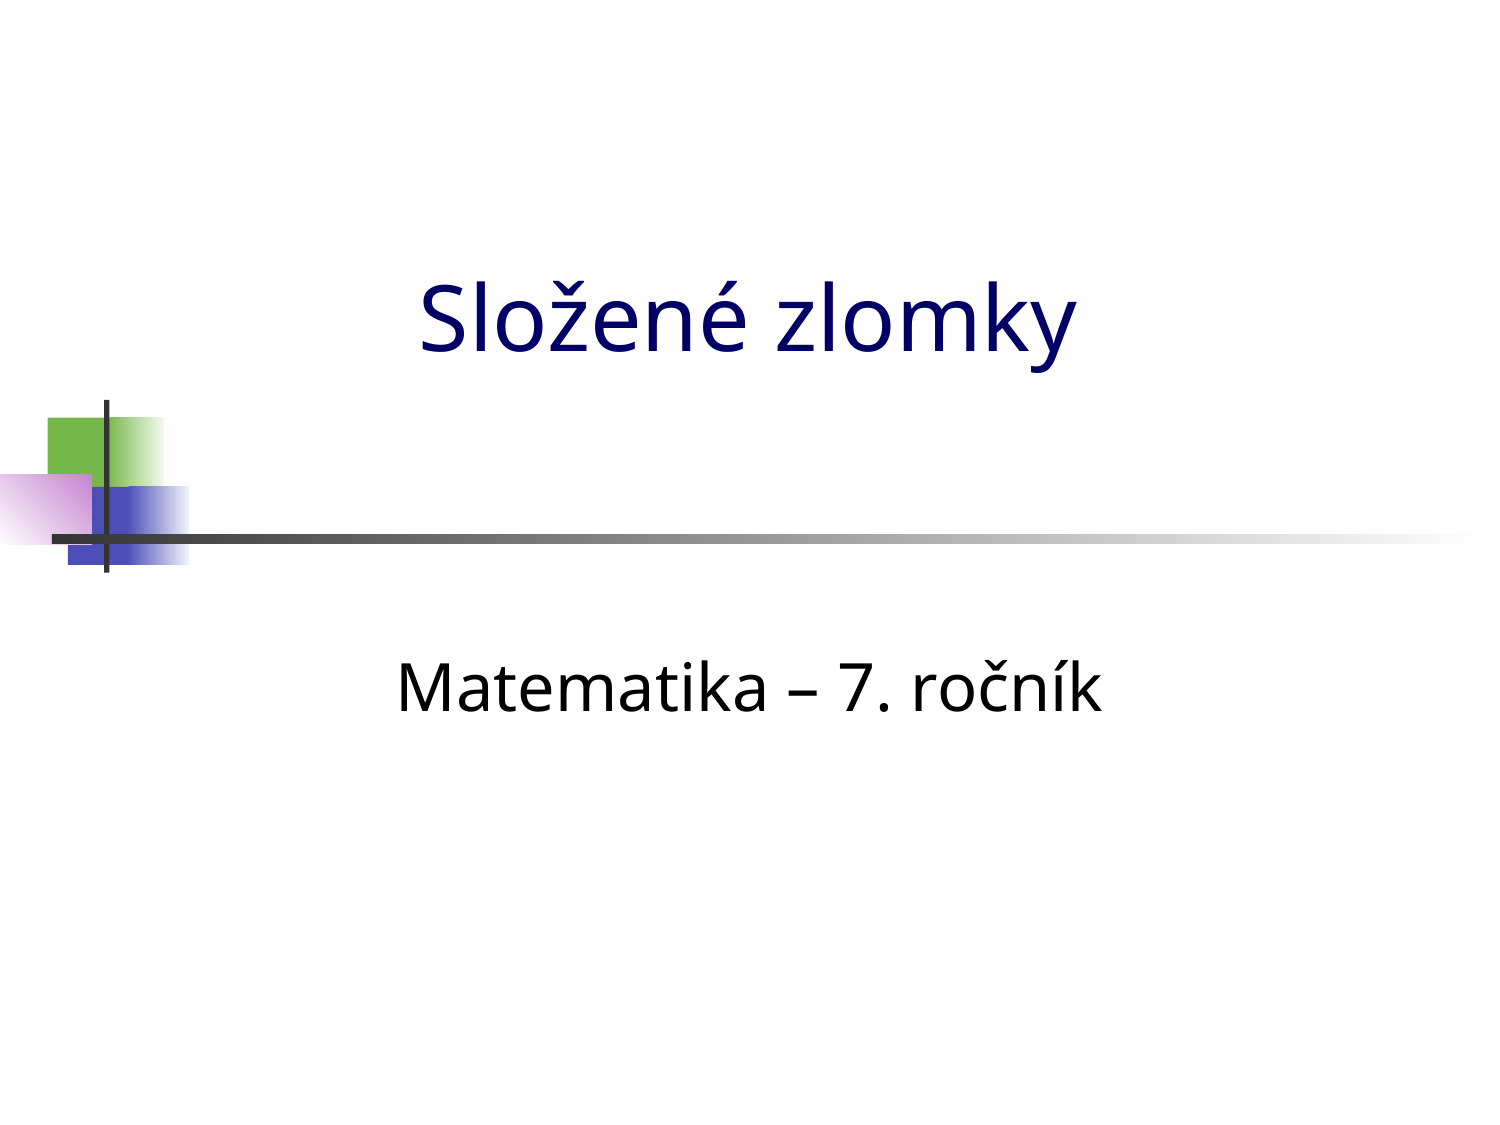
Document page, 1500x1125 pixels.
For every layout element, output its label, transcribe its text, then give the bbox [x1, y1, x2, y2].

title Složené zlomky [0, 136, 1499, 378]
subtitle Matematika – 7. ročník [224, 637, 1276, 926]
